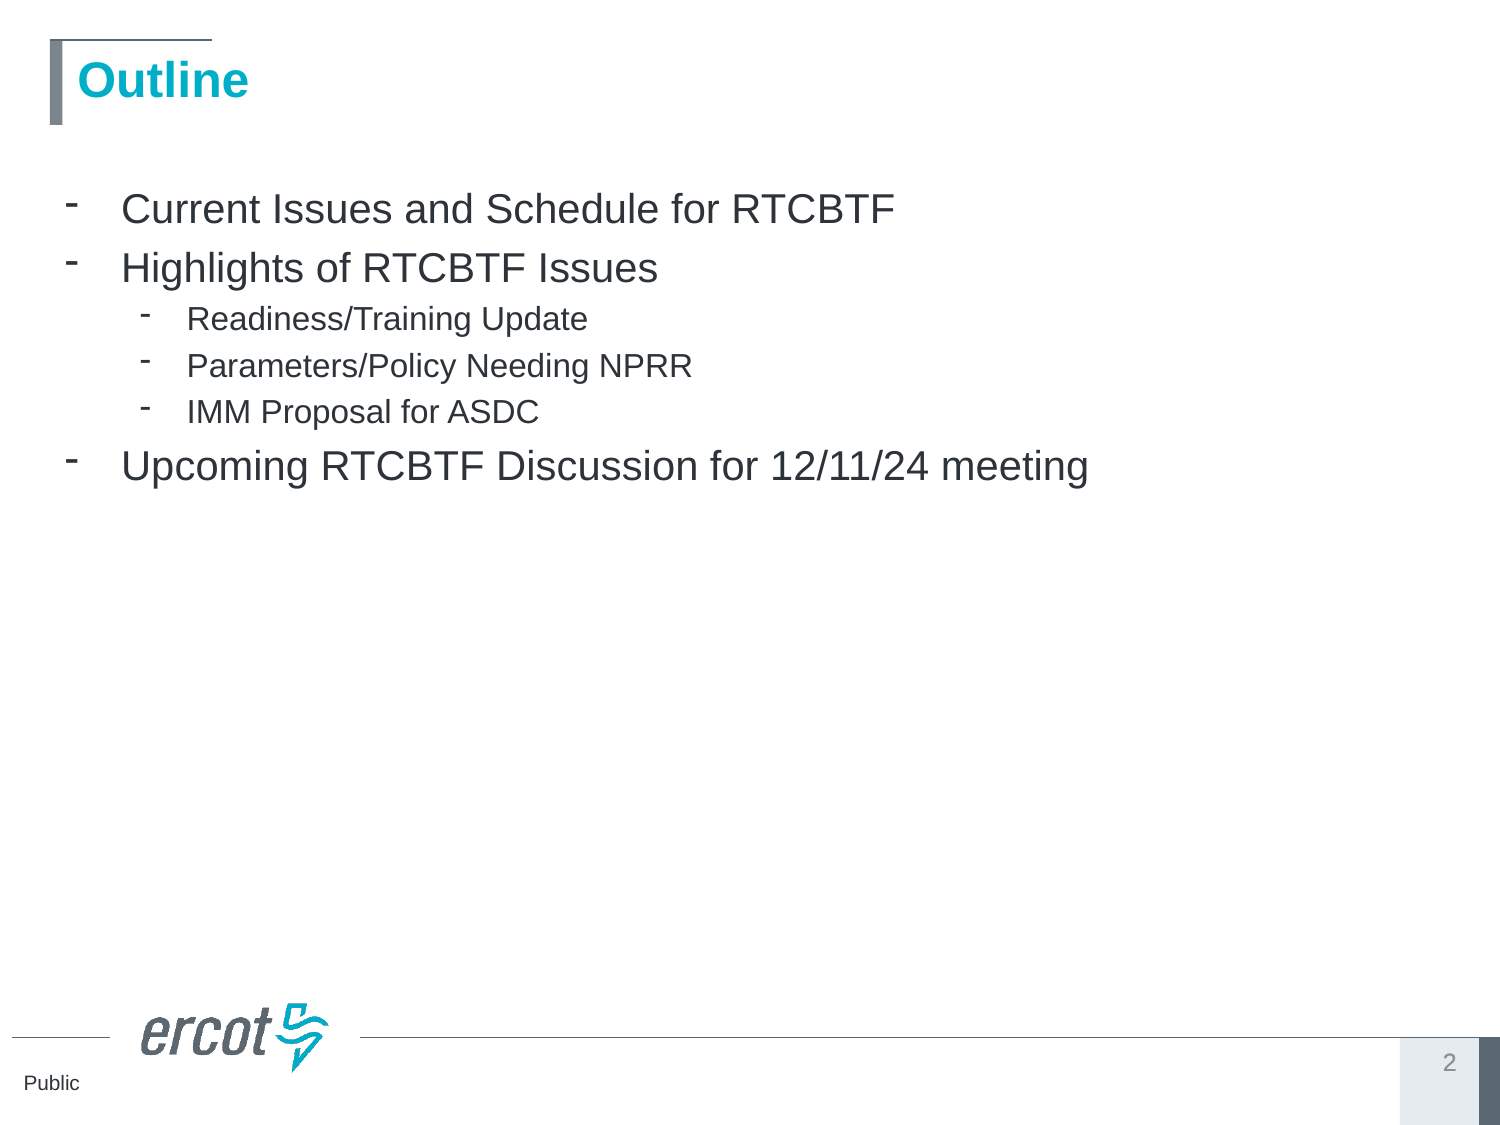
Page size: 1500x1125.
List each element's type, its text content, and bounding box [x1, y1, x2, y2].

slide_number 2 [1400, 1037, 1500, 1087]
picture [137, 999, 332, 1075]
title Outline [62, 39, 1450, 134]
list Current Issues and Schedule for RTCBTF Highlights of RTCBTF Issues Readiness/Training Update Parameters/Policy Needing NPRR IMM Proposal for ASDC Upcoming RTCBTF Discussion for 12/11/24 meeting [50, 174, 1450, 972]
